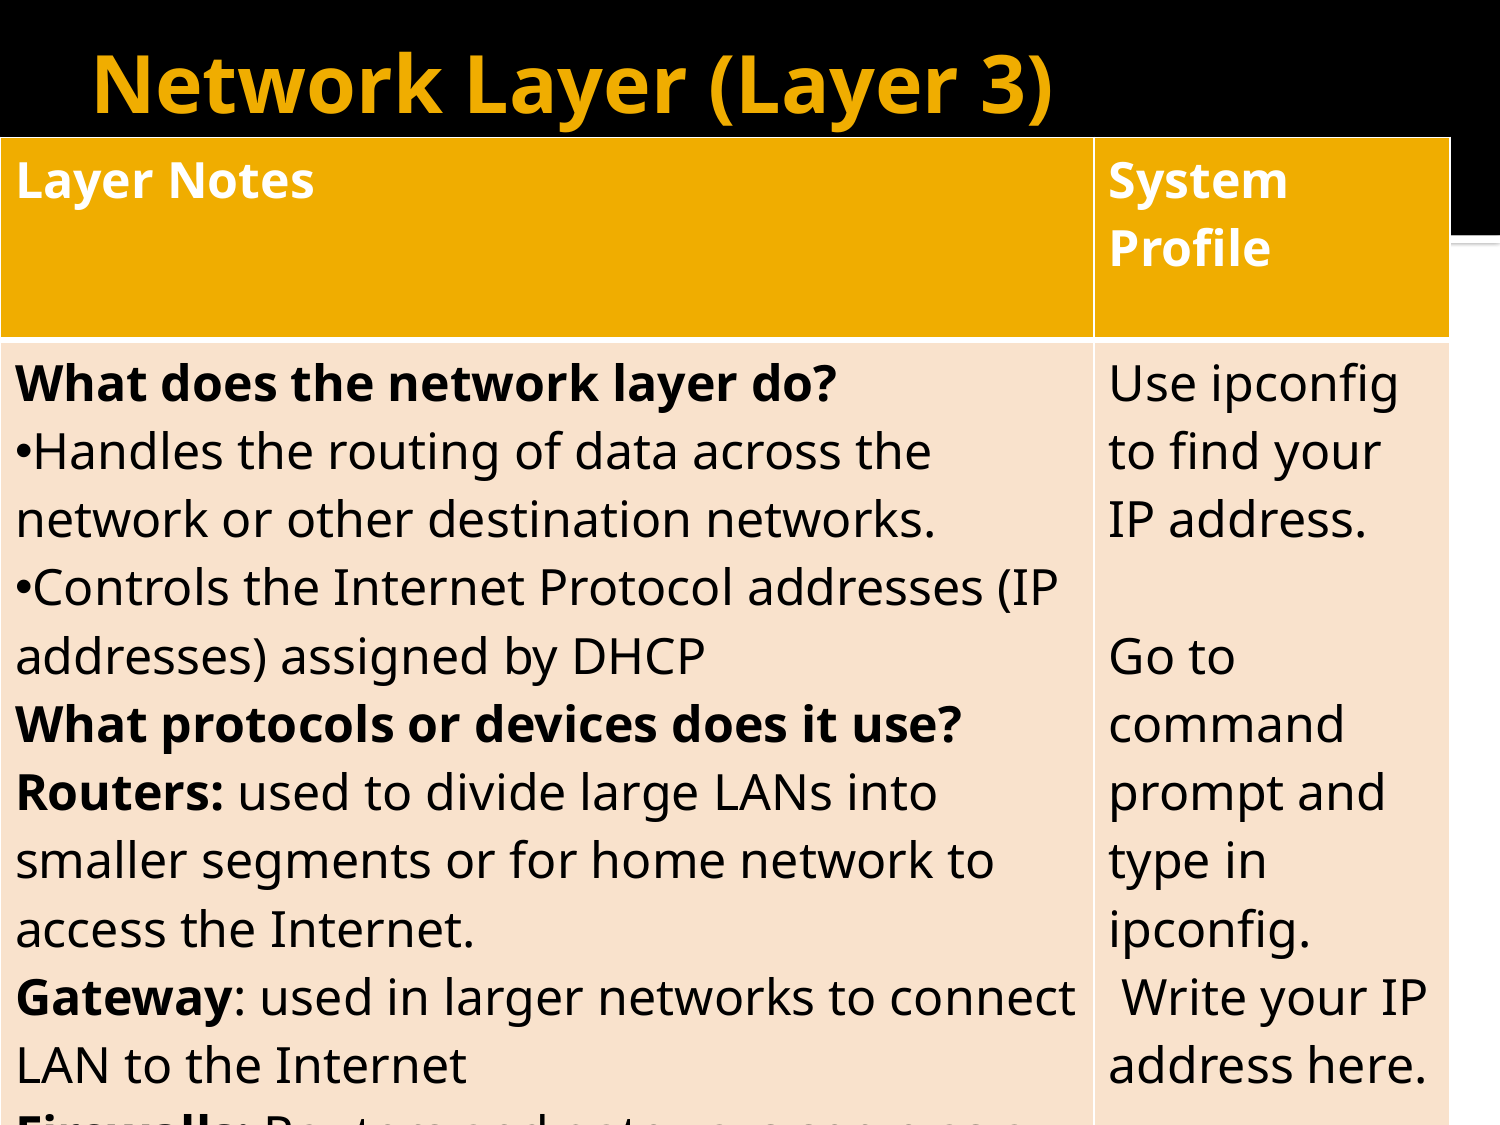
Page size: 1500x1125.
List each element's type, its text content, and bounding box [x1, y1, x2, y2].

table_header System Profile [1095, 138, 1449, 337]
title Network Layer (Layer 3) [75, 25, 1425, 137]
table_header Layer Notes [1, 138, 1093, 337]
table_cell What does the network layer do? Handles the routing of data across the network or other destination networks. Controls the Internet Protocol addresses (IP addresses) assigned by DHCP What protocols or devices does it use? Routers: used to divide large LANs into smaller segments or for home network to access the Internet. Gateway: used in larger networks to connect LAN to the Internet Firewalls: Routers and gateways serve as a perimeter firewall and block traffic based on IP addresses [1, 343, 1093, 1125]
table_cell Use ipconfig to find your IP address. Go to command prompt and type in ipconfig. Write your IP address here. [1095, 343, 1449, 1125]
